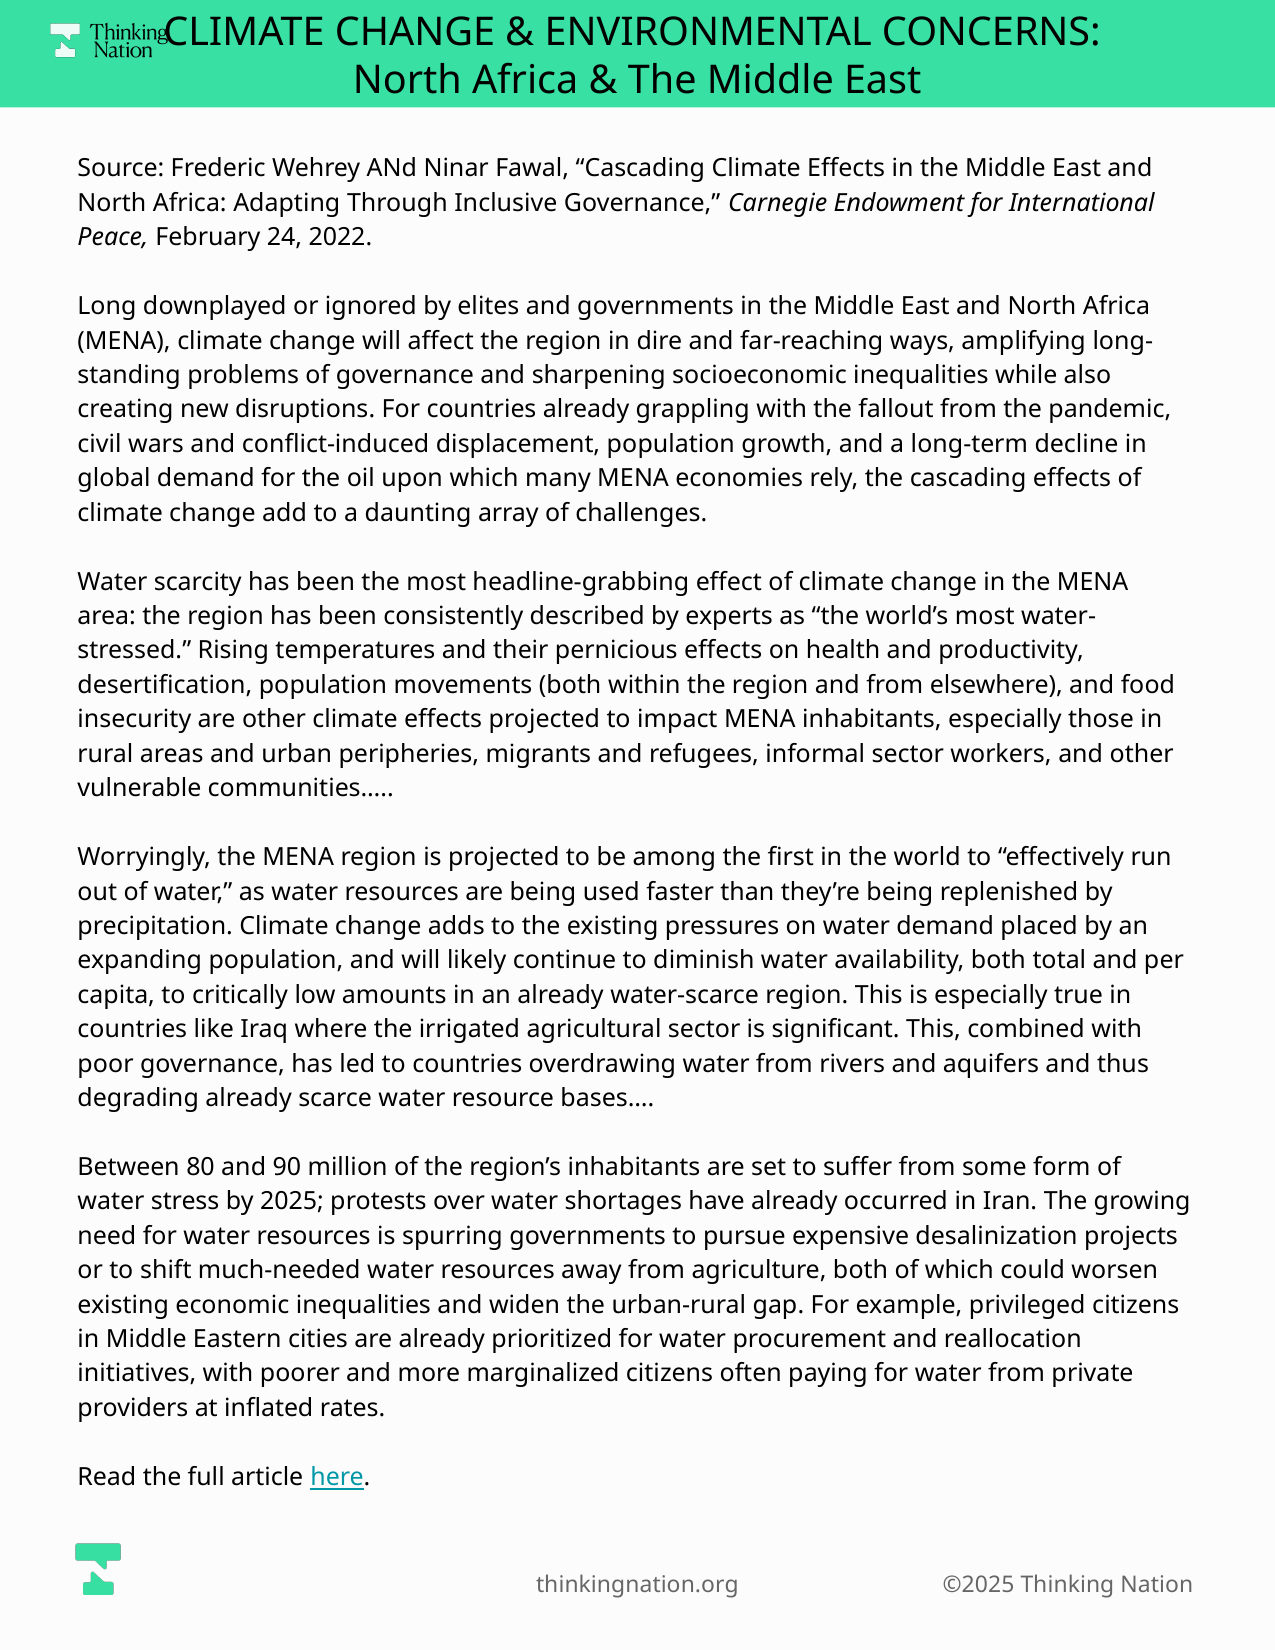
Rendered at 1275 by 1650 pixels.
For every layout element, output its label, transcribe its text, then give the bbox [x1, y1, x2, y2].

text_box thinkingnation.org [486, 1553, 789, 1605]
text_box CLIMATE CHANGE & ENVIRONMENTAL CONCERNS: North Africa & The Middle East [0, 0, 1275, 108]
text_box Source: Frederic Wehrey ANd Ninar Fawal, “Cascading Climate Effects in the Middle East and North Africa: Adapting Through Inclusive Governance,” Carnegie Endowment for International Peace, February 24, 2022. Long downplayed or ignored by elites and governments in the Middle East and North Africa (MENA), climate change will affect the region in dire and far-reaching ways, amplifying long-standing problems of governance and sharpening socioeconomic inequalities while also creating new disruptions. For countries already grappling with the fallout from the pandemic, civil wars and conflict-induced displacement, population growth, and a long-term decline in global demand for the oil upon which many MENA economies rely, the cascading effects of climate change add to a daunting array of challenges. Water scarcity has been the most headline-grabbing effect of climate change in the MENA area: the region has been consistently described by experts as “the world’s most water-stressed.” Rising temperatures and their pernicious effects on health and productivity, desertification, population movements (both within the region and from elsewhere), and food insecurity are other climate effects projected to impact MENA inhabitants, especially those in rural areas and urban peripheries, migrants and refugees, informal sector workers, and other vulnerable communities….. Worryingly, the MENA region is projected to be among the first in the world to “effectively run out of water,” as water resources are being used faster than they’re being replenished by precipitation. Climate change adds to the existing pressures on water demand placed by an expanding population, and will likely continue to diminish water availability, both total and per capita, to critically low amounts in an already water-scarce region. This is especially true in countries like Iraq where the irrigated agricultural sector is significant. This, combined with poor governance, has led to countries overdrawing water from rivers and aquifers and thus degrading already scarce water resource bases…. Between 80 and 90 million of the region’s inhabitants are set to suffer from some form of water stress by 2025; protests over water shortages have already occurred in Iran. The growing need for water resources is spurring governments to pursue expensive desalinization projects or to shift much-needed water resources away from agriculture, both of which could worsen existing economic inequalities and widen the urban-rural gap. For example, privileged citizens in Middle Eastern cities are already prioritized for water procurement and reallocation initiatives, with poorer and more marginalized citizens often paying for water from private providers at inflated rates. Read the full article here. [62, 132, 1210, 1510]
picture [62, 1533, 134, 1605]
picture [36, 12, 172, 69]
text_box ©2025 Thinking Nation [907, 1553, 1210, 1605]
